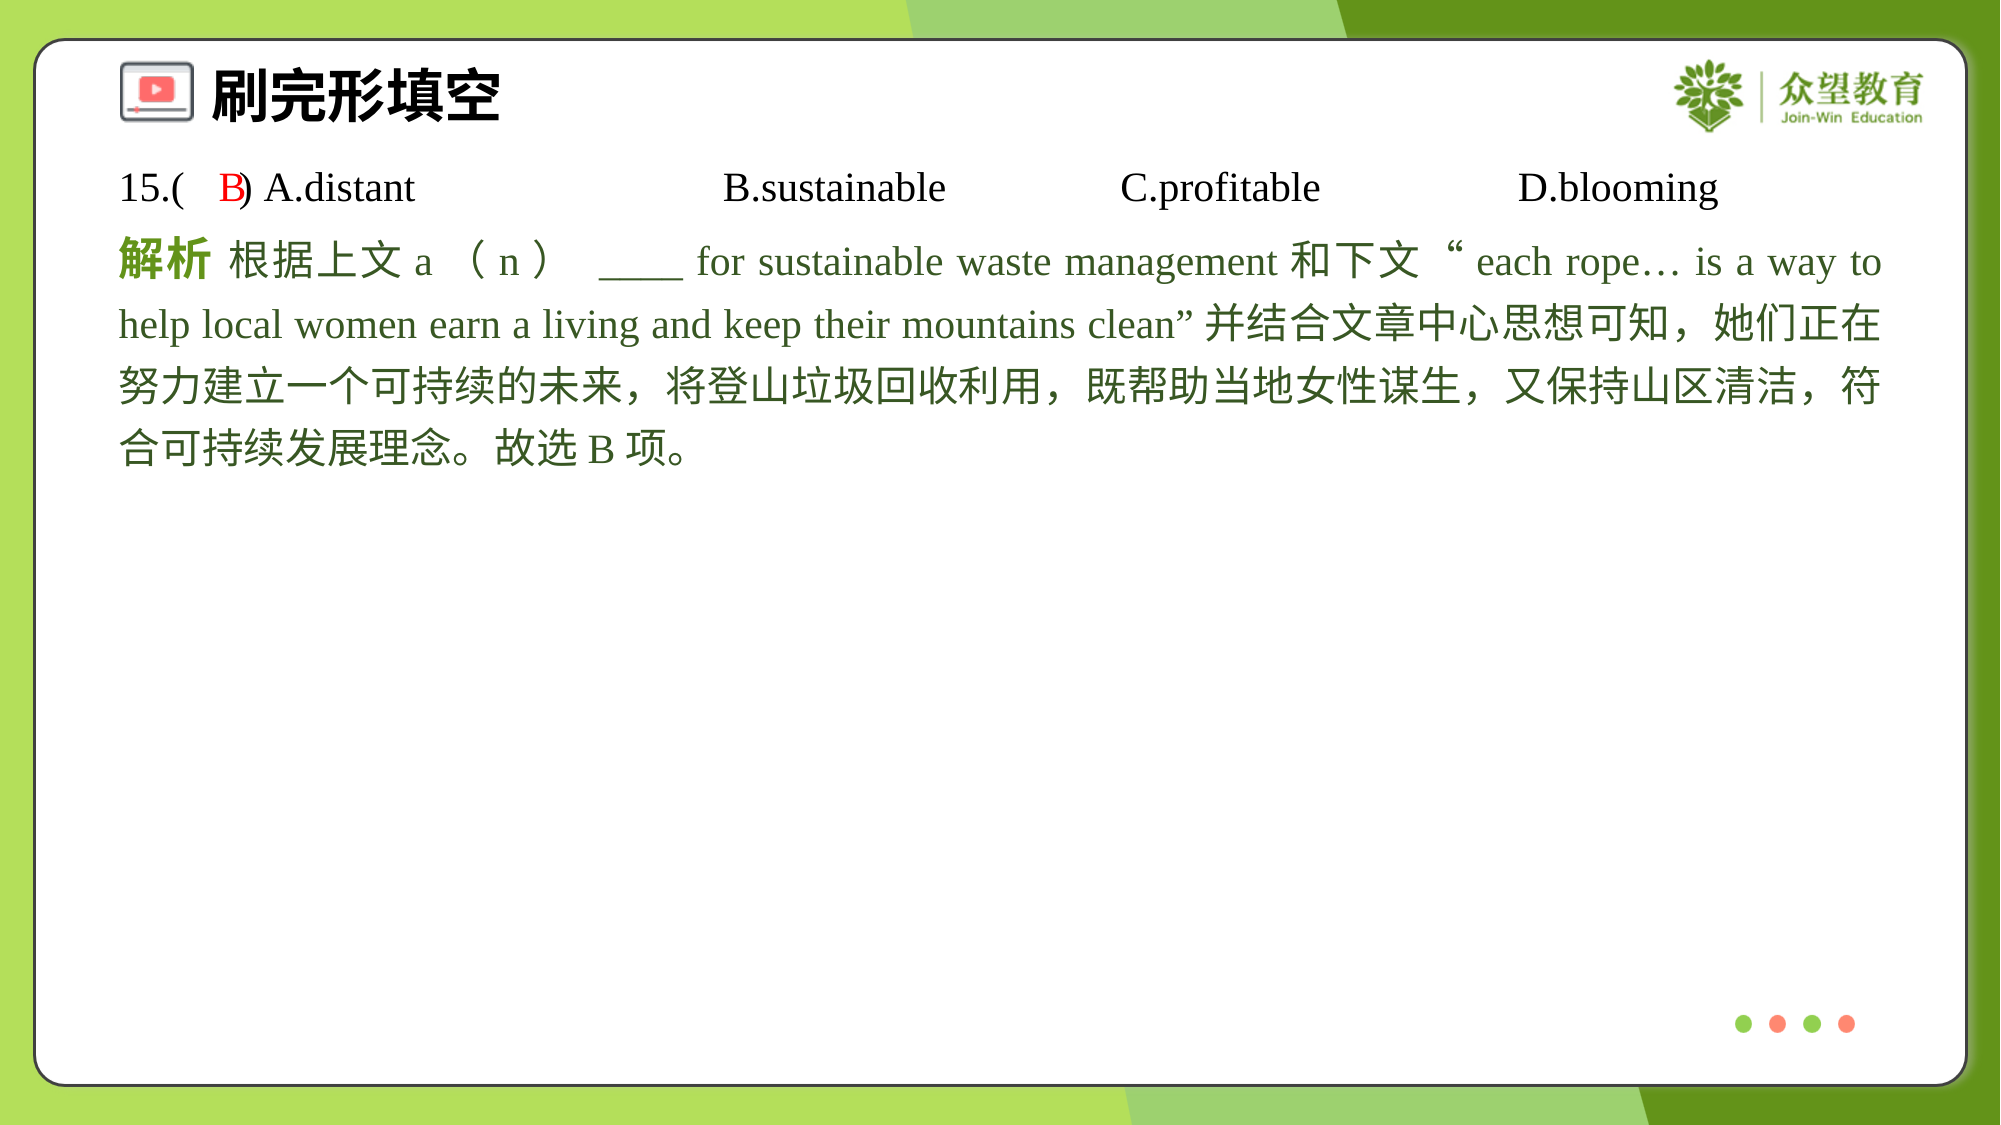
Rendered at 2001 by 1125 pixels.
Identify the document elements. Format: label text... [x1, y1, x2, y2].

text_box 15.( ) A.distant B.sustainable C.profitable D.blooming [118, 146, 213, 204]
text_box 15.( ) A.distant B.sustainable C.profitable D.blooming [252, 146, 1883, 204]
text_box 解析 根据上文a（n） ____ for sustainable waste management和下文“each rope… is a way to help local women earn a living and keep their mountains clean”并结合文章中心思想可知，她们正在努力建立一个可持续的未来，将登山垃圾回收利用，既帮助当地女性谋生，又保持山区清洁，符合可持续发展理念。故选B项。 [118, 215, 1883, 468]
text_box B [213, 146, 252, 205]
picture [0, 0, 2000, 1125]
